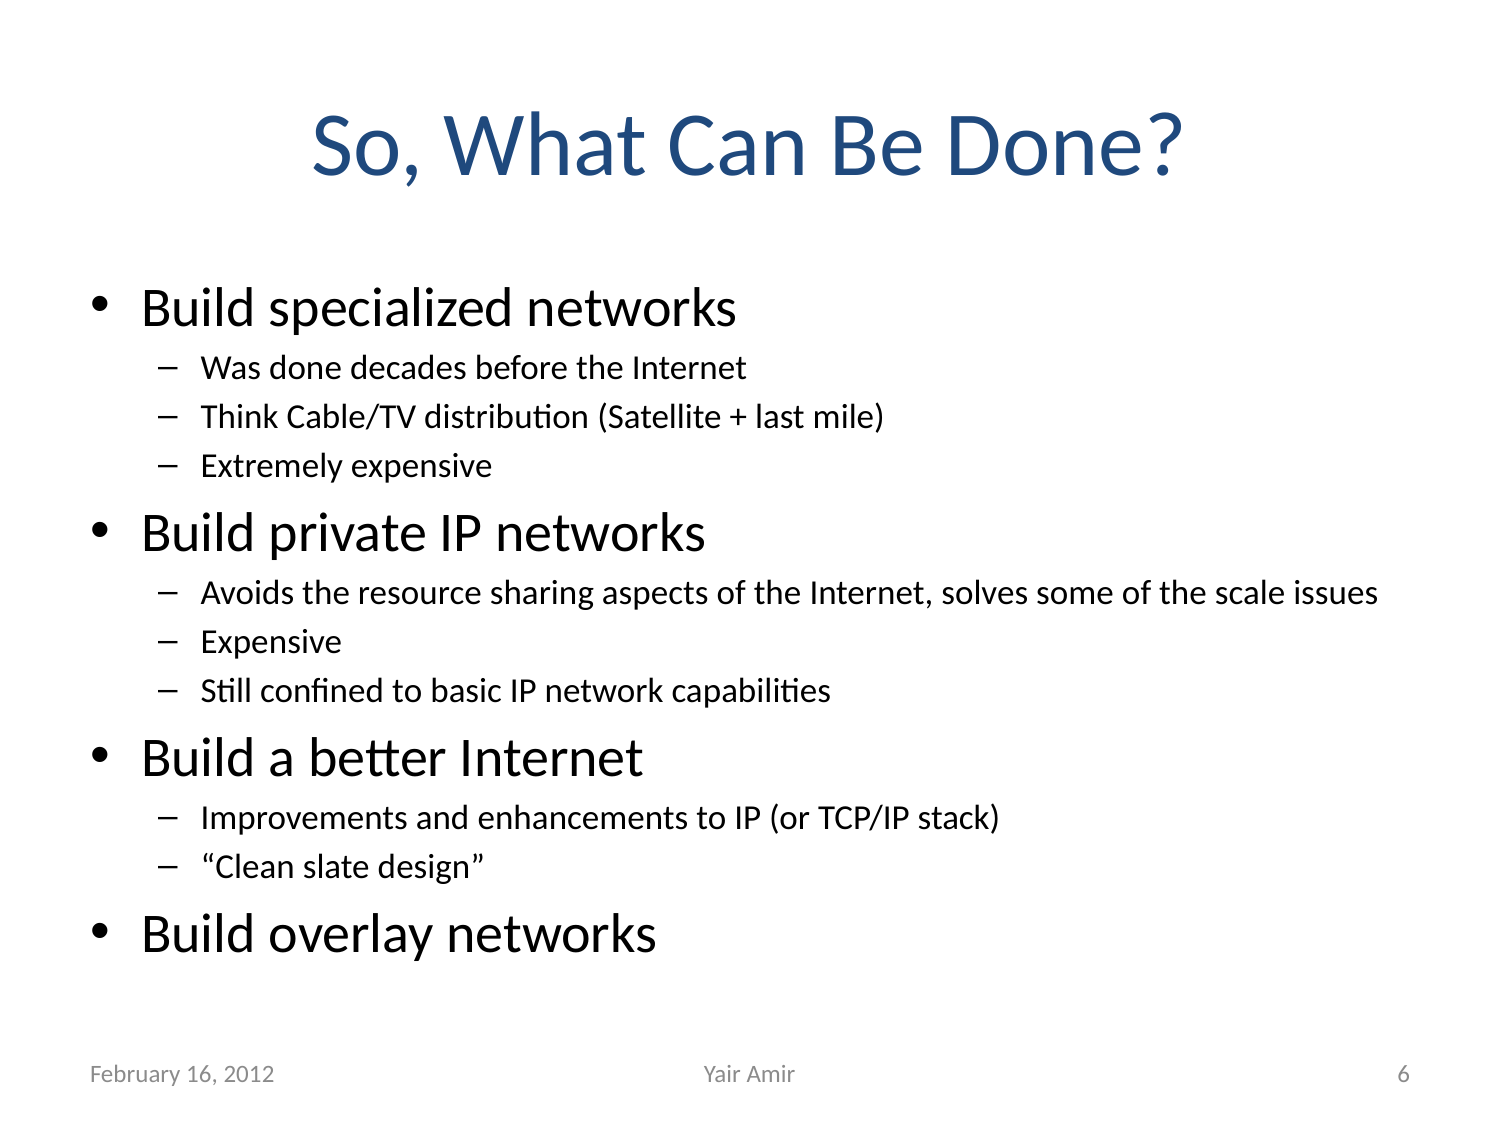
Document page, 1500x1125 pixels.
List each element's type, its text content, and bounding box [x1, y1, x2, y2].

footer Yair Amir [512, 1042, 988, 1103]
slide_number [75, 1042, 425, 1103]
title So, What Can Be Done? [75, 45, 1425, 233]
list Build specialized networks Was done decades before the Internet Think Cable/TV distribution (Satellite + last mile) Extremely expensive Build private IP networks Avoids the resource sharing aspects of the Internet, solves some of the scale issues Expensive Still confined to basic IP network capabilities Build a better Internet Improvements and enhancements to IP (or TCP/IP stack) “Clean slate design” Build overlay networks [75, 262, 1425, 1005]
slide_number 6 [1074, 1042, 1425, 1103]
